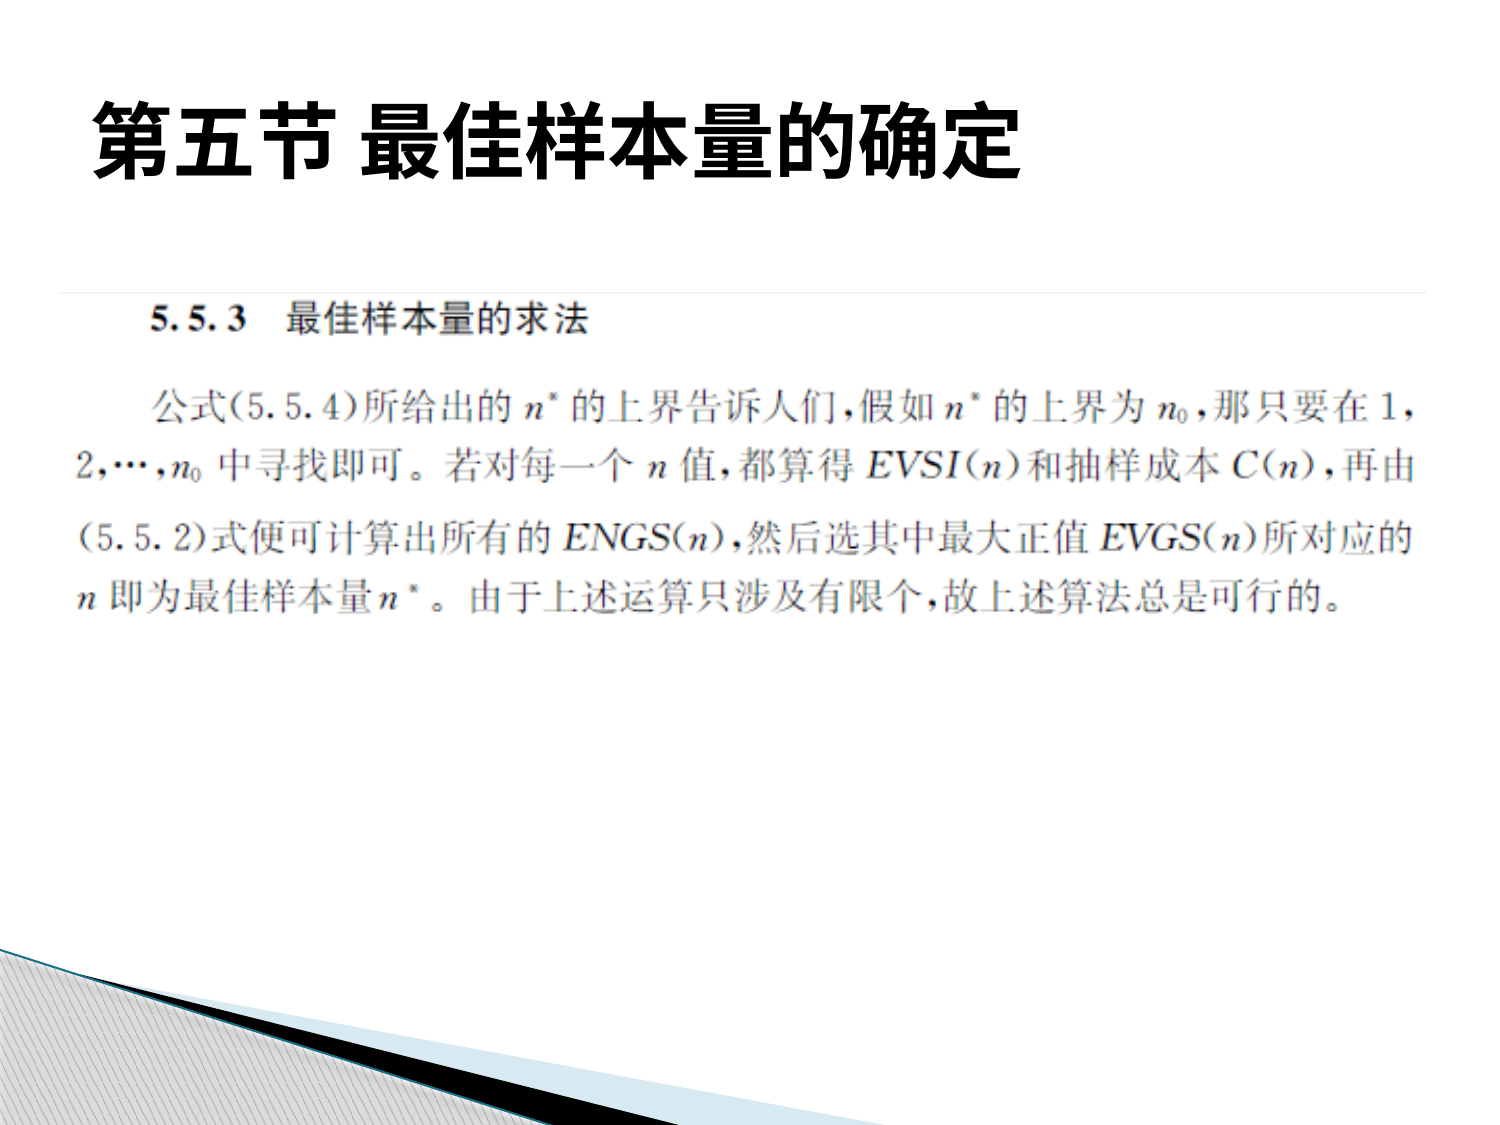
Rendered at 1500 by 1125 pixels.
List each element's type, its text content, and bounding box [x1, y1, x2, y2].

title 第五节 最佳样本量的确定 [75, 45, 1425, 233]
picture [58, 503, 1427, 634]
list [58, 292, 1427, 503]
